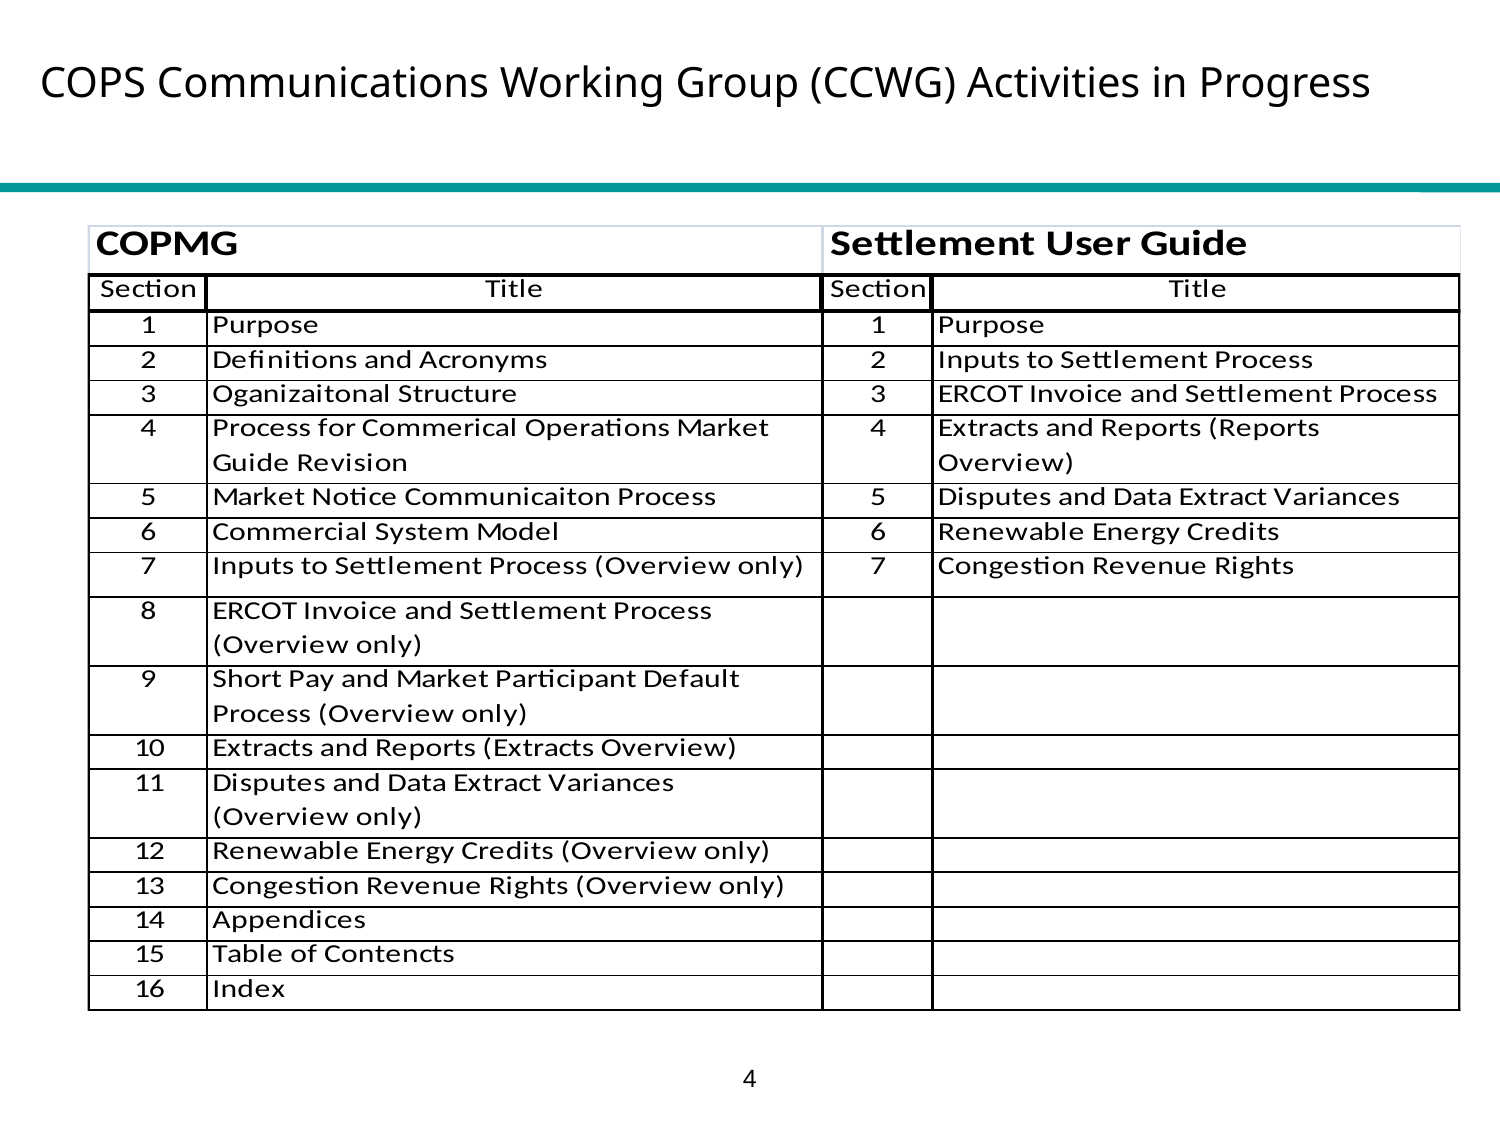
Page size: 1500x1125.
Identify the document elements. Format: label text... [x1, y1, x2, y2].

title COPS Communications Working Group (CCWG) Activities in Progress [24, 24, 1451, 138]
list [62, 212, 1438, 1076]
text_box 4 [512, 1024, 988, 1100]
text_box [87, 224, 1463, 1013]
